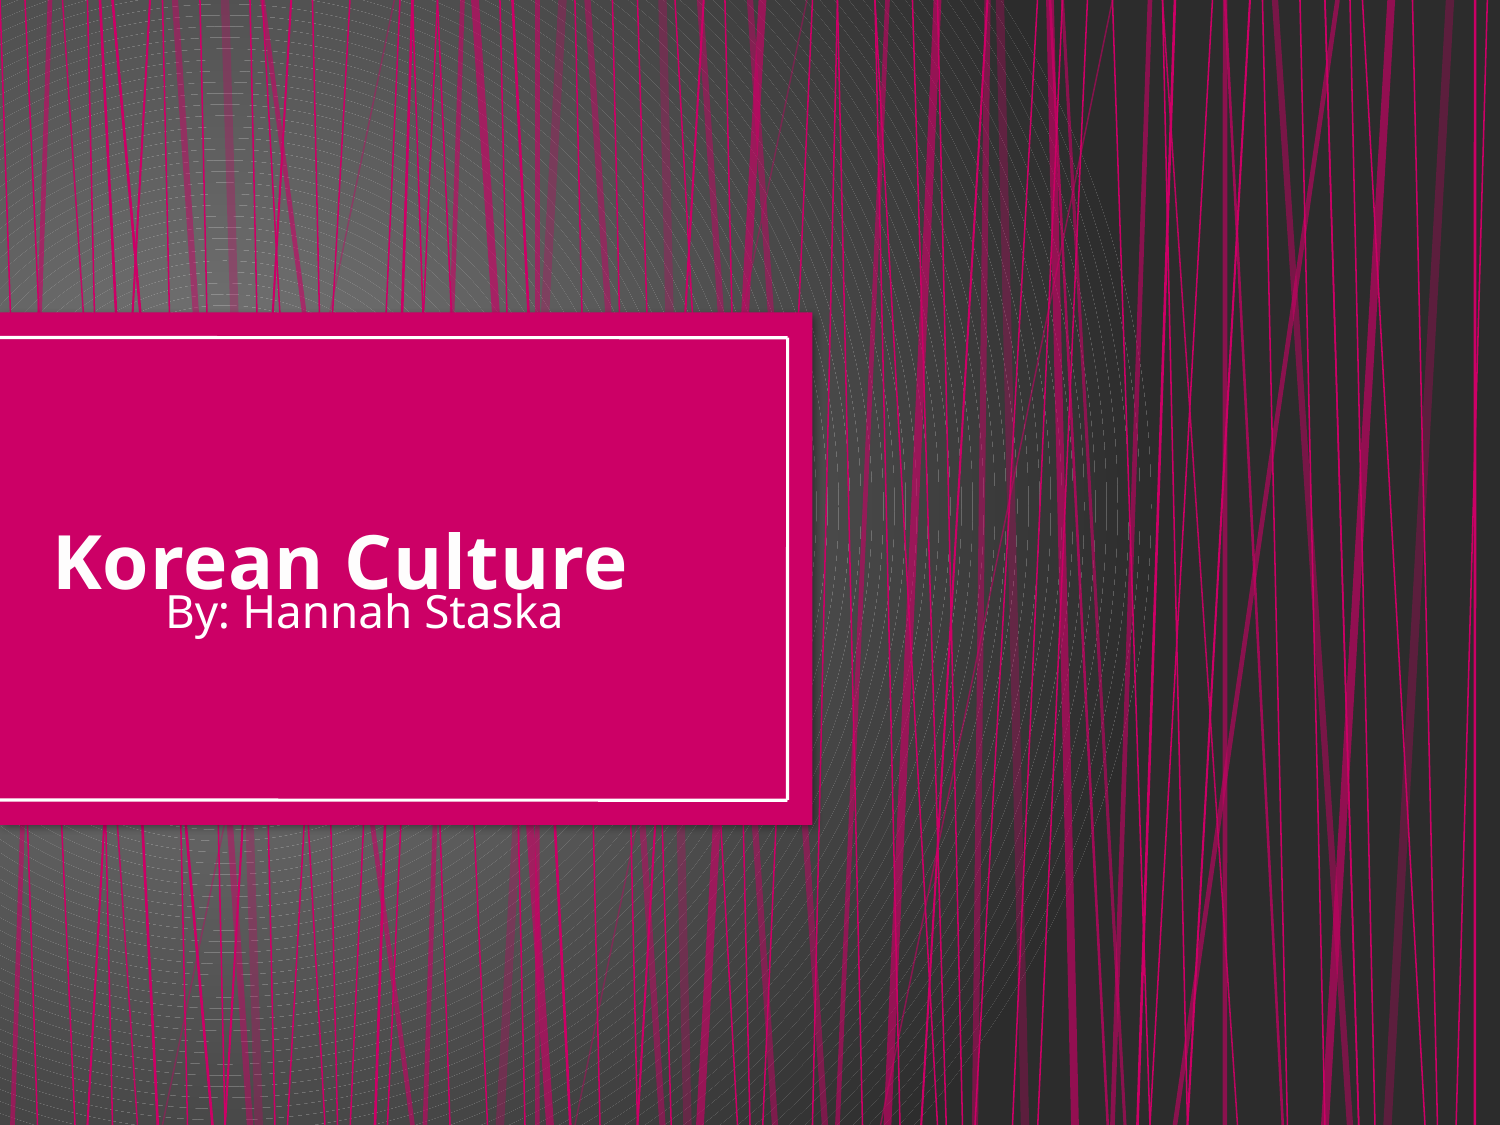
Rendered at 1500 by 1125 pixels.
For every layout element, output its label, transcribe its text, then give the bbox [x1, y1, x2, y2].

title Korean Culture [37, 349, 763, 612]
subtitle By: Hannah Staska [150, 575, 1200, 863]
